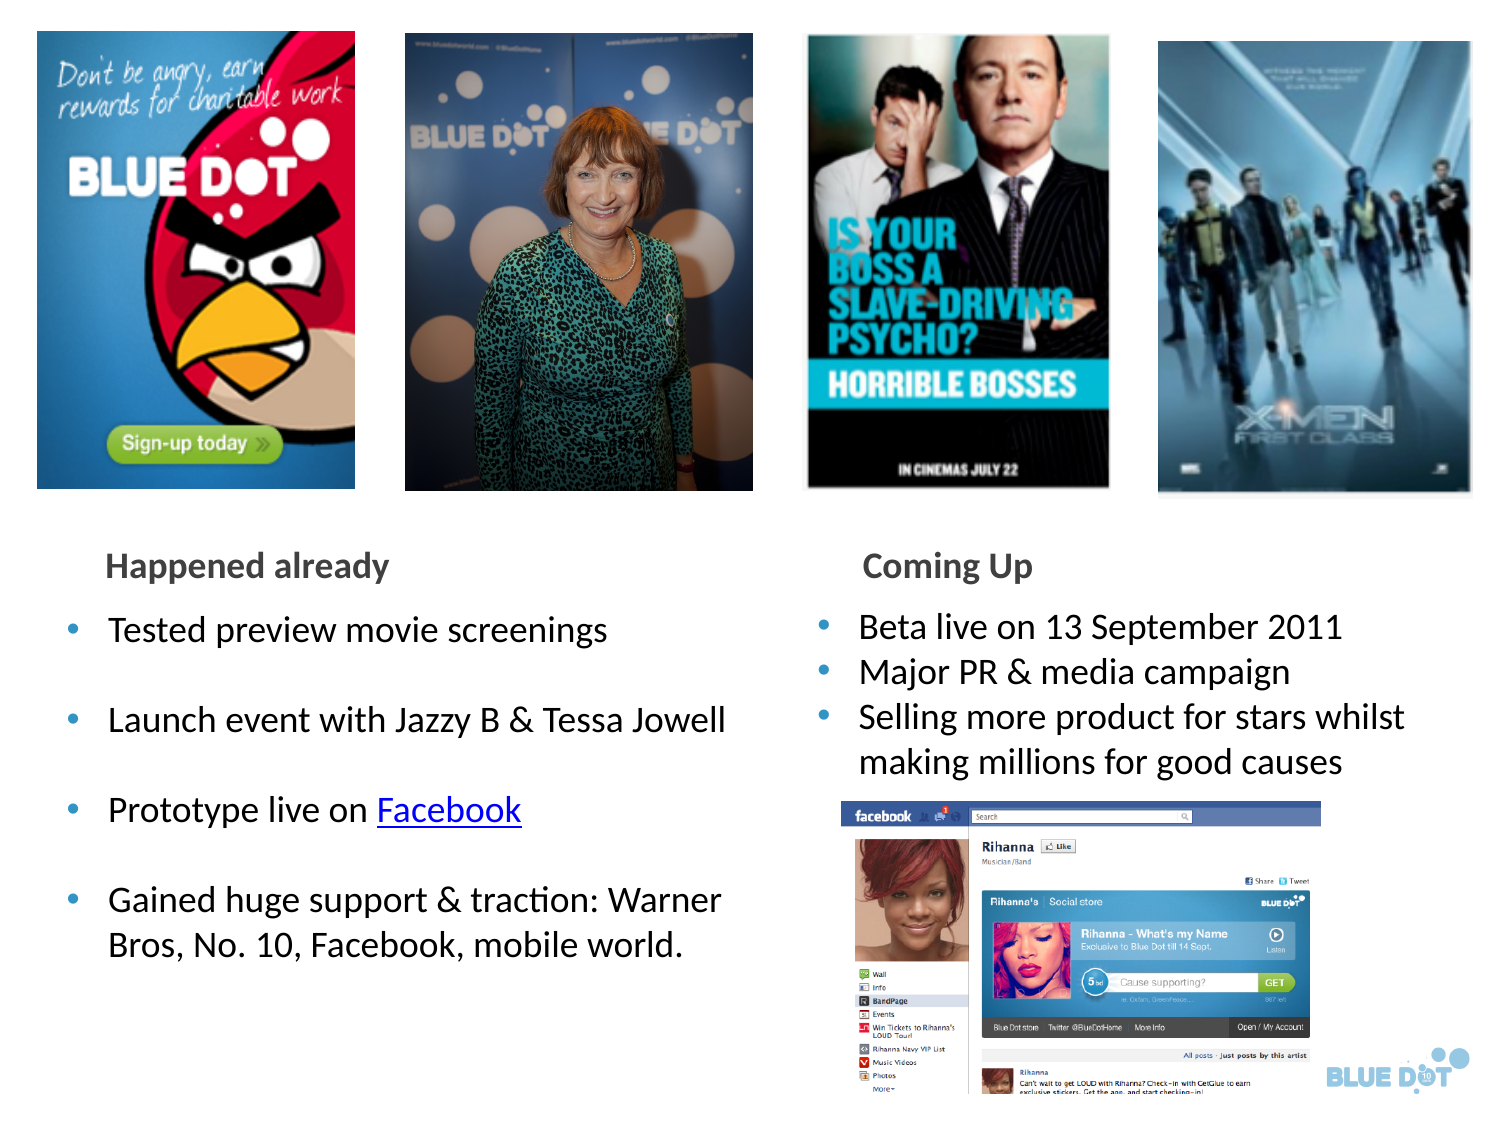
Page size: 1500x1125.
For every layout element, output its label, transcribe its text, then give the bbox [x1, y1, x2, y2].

picture [802, 32, 1111, 491]
text_box Tested preview movie screenings Launch event with Jazzy B & Tessa Jowell Prototype live on Facebook Gained huge support & traction: Warner Bros, No. 10, Facebook, mobile world. [49, 598, 761, 1018]
picture [404, 32, 753, 491]
text_box Beta live on 13 September 2011 Major PR & media campaign Selling more product for stars whilst making millions for good causes [802, 594, 1462, 834]
picture [1158, 41, 1473, 499]
text_box Happened already [90, 533, 662, 594]
text_box Coming Up [848, 533, 1280, 639]
picture [37, 30, 355, 489]
picture [841, 801, 1321, 1094]
